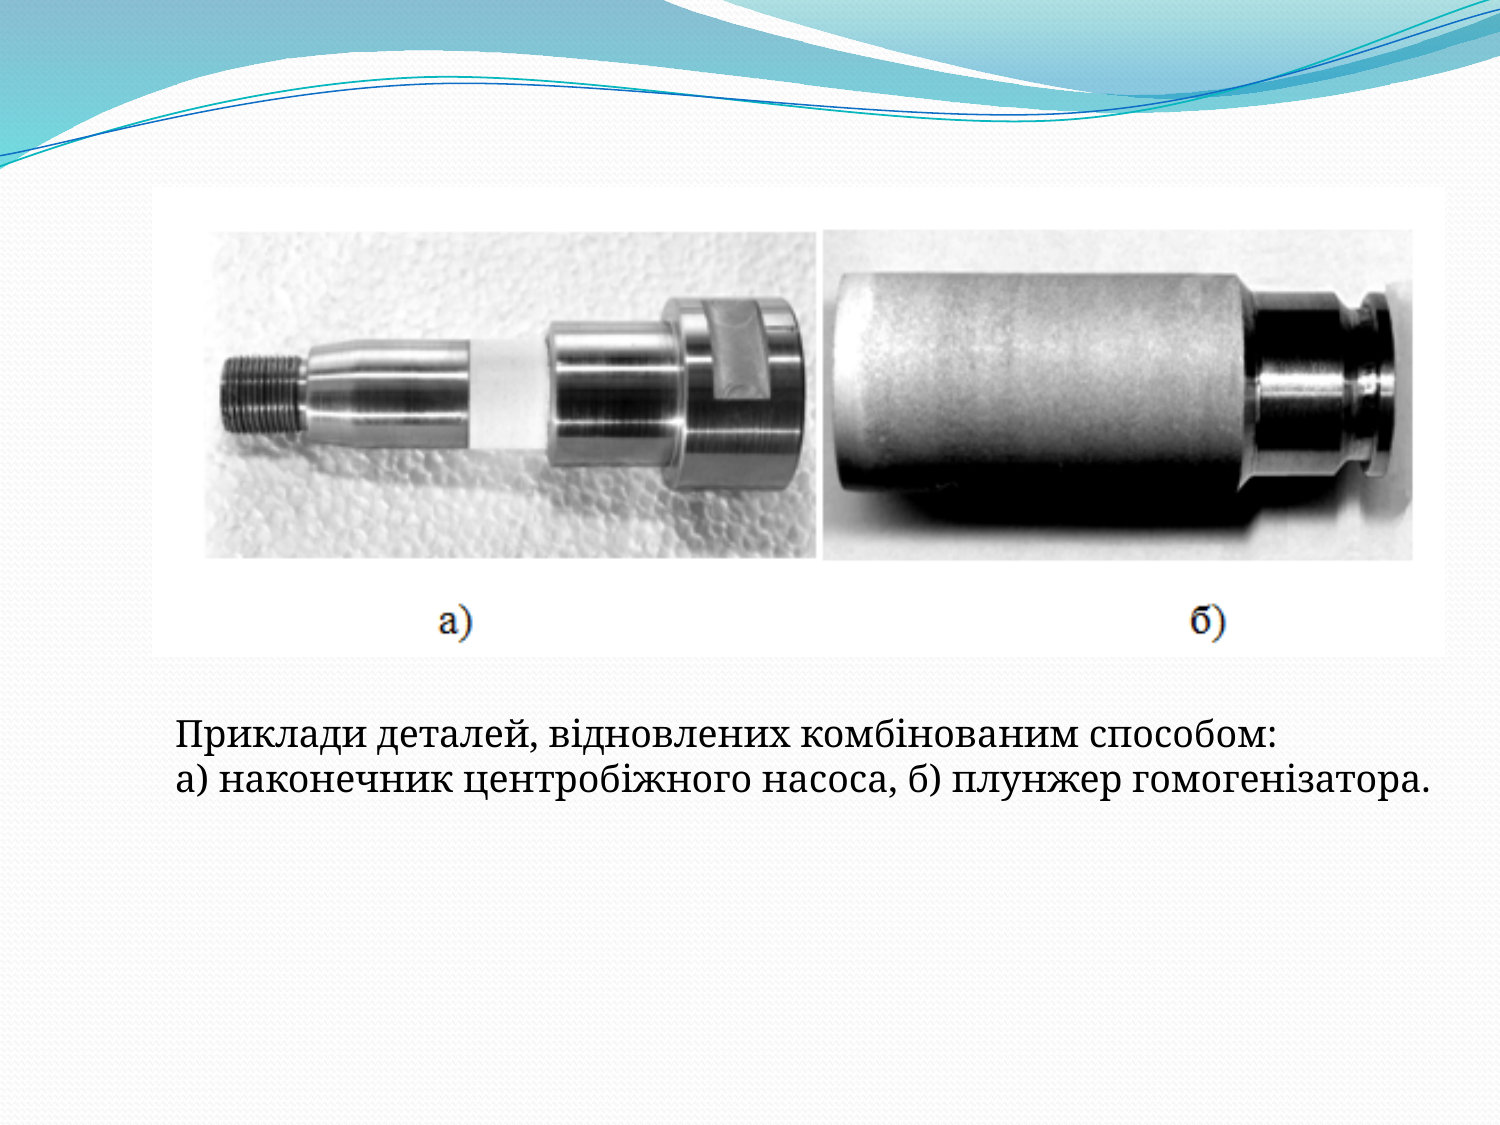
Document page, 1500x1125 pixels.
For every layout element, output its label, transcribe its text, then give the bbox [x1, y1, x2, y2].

picture [152, 187, 1445, 657]
text_box Приклади деталей, відновлених комбінованим способом: а) наконечник центробіжного насоса, б) плунжер гомогенізатора. [160, 703, 1447, 808]
